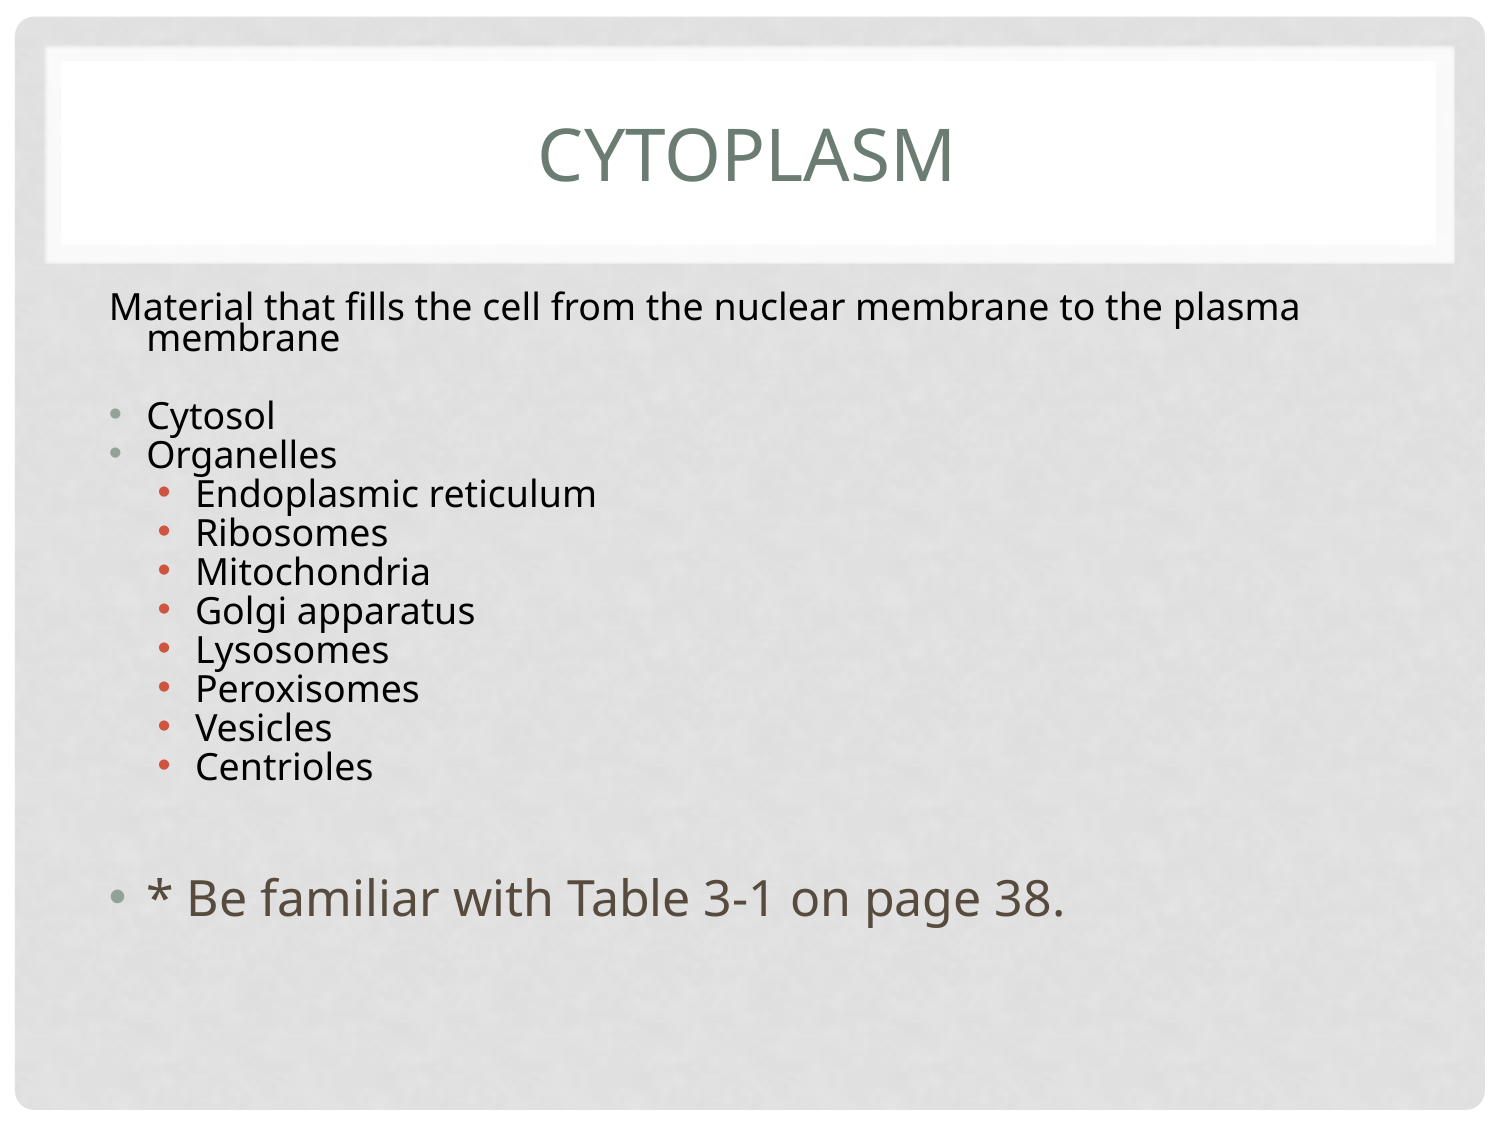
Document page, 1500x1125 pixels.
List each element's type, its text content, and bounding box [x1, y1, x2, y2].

list Material that fills the cell from the nuclear membrane to the plasma membrane Cytosol Organelles Endoplasmic reticulum Ribosomes Mitochondria Golgi apparatus Lysosomes Peroxisomes Vesicles Centrioles * Be familiar with Table 3-1 on page 38. [75, 287, 1425, 1005]
title cytoplasm [69, 66, 1425, 238]
